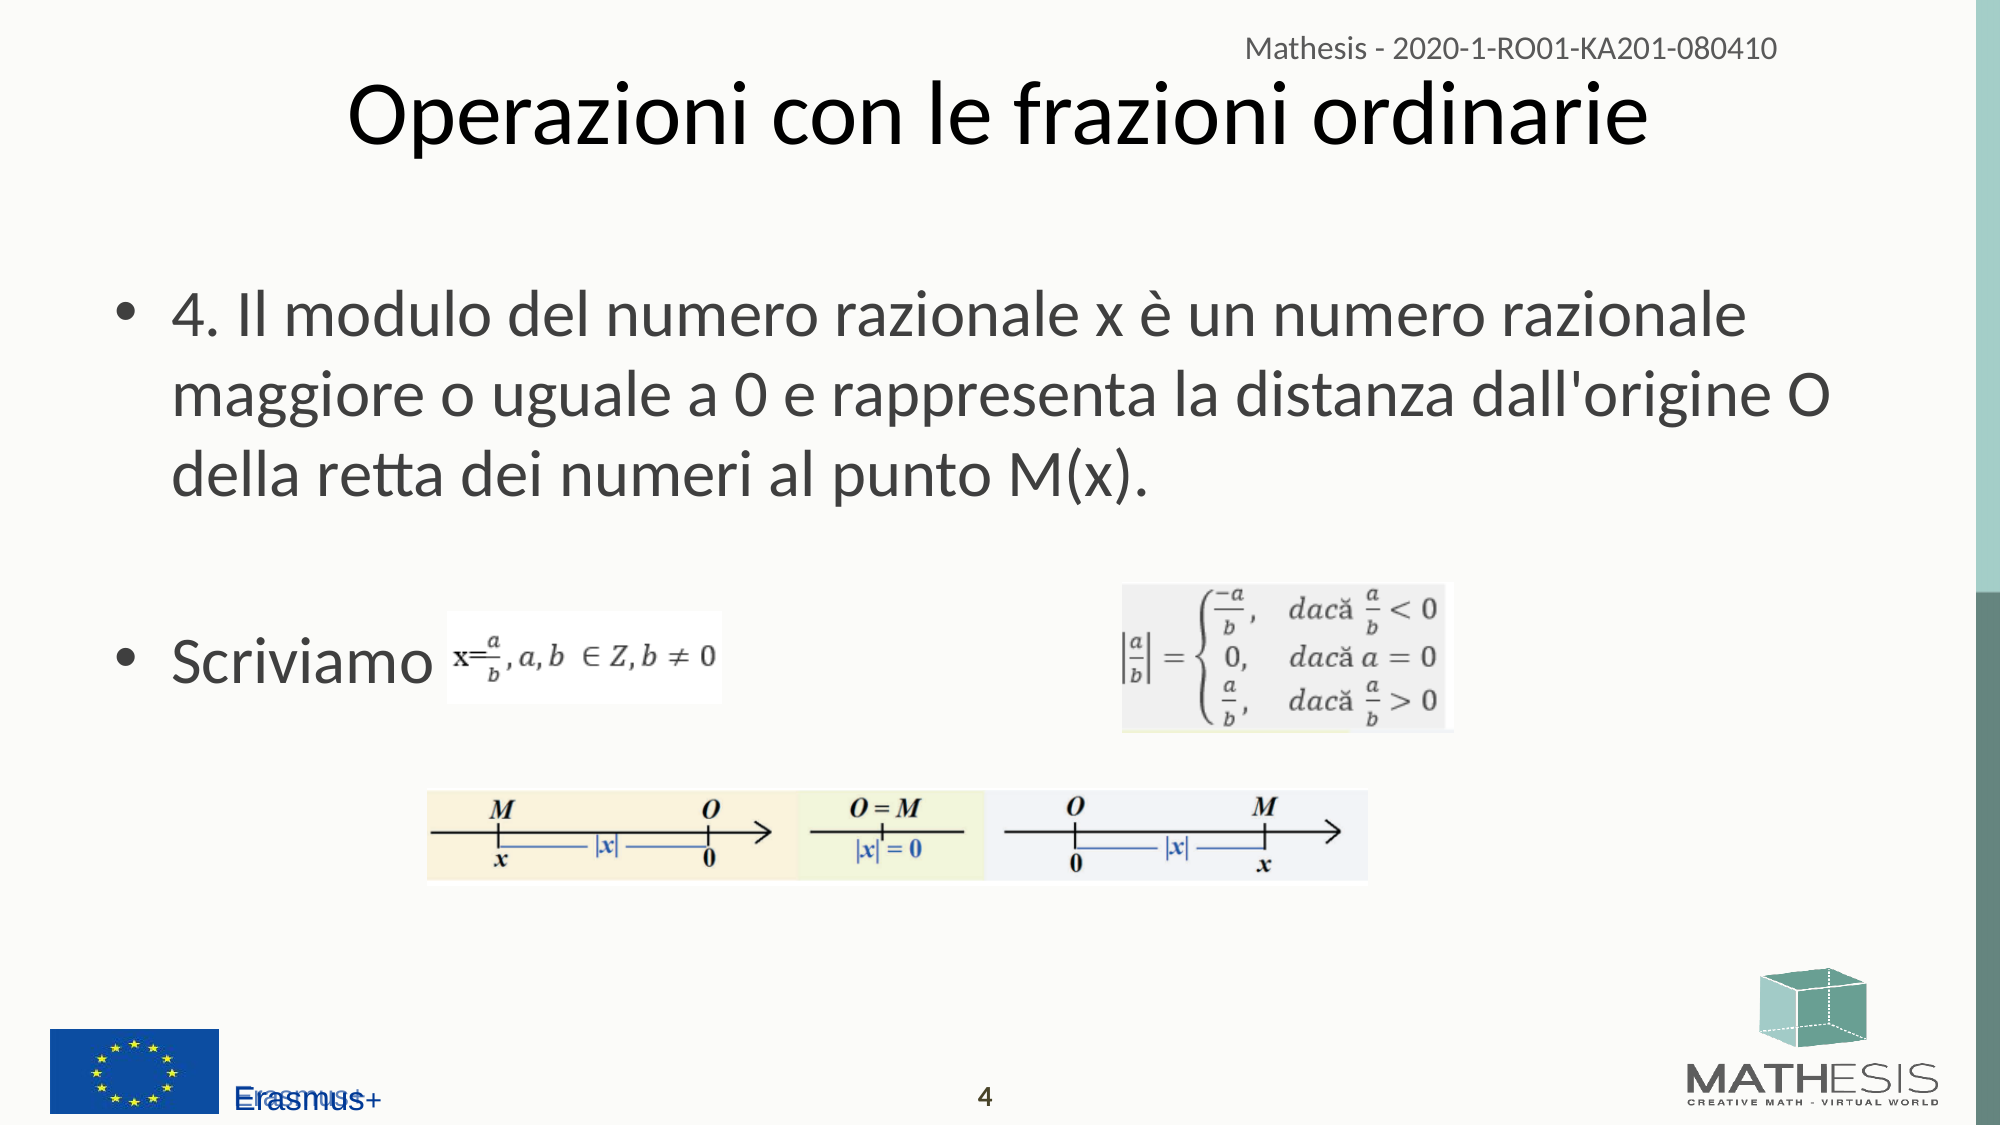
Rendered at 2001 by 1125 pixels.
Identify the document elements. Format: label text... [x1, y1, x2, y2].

picture [447, 611, 722, 705]
list 4. Il modulo del numero razionale x è un numero razionale maggiore o uguale a 0 e rappresenta la distanza dall'origine O della retta dei numeri al punto M(x). Scriviamo infatti [99, 262, 1900, 1005]
picture [426, 788, 1368, 886]
picture [50, 1029, 219, 1114]
picture [1122, 582, 1455, 733]
title Operazioni con le frazioni ordinarie [99, 45, 1900, 233]
